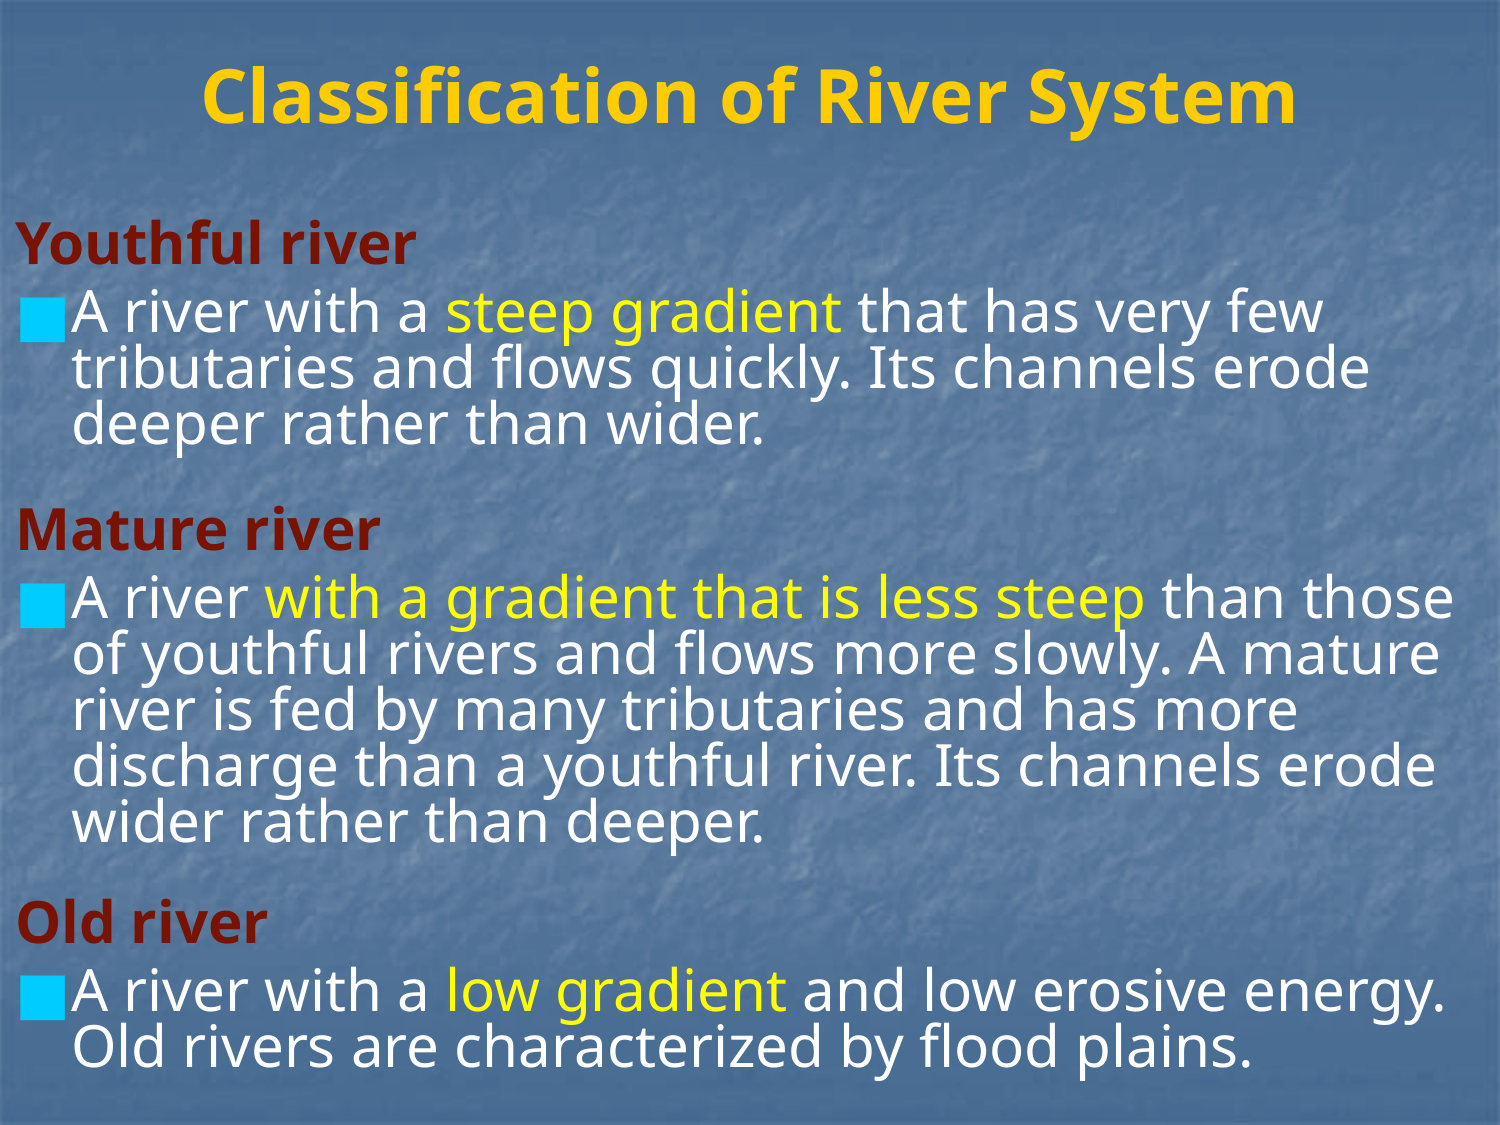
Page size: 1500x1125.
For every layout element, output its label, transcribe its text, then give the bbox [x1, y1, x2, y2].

list Youthful river A river with a steep gradient that has very few tributaries and flows quickly. Its channels erode deeper rather than wider. Mature river A river with a gradient that is less steep than those of youthful rivers and flows more slowly. A mature river is fed by many tributaries and has more discharge than a youthful river. Its channels erode wider rather than deeper. Old river A river with a low gradient and low erosive energy. Old rivers are characterized by flood plains. [0, 212, 1500, 1125]
picture [0, 0, 1500, 212]
title Classification of River System [75, 62, 1425, 125]
